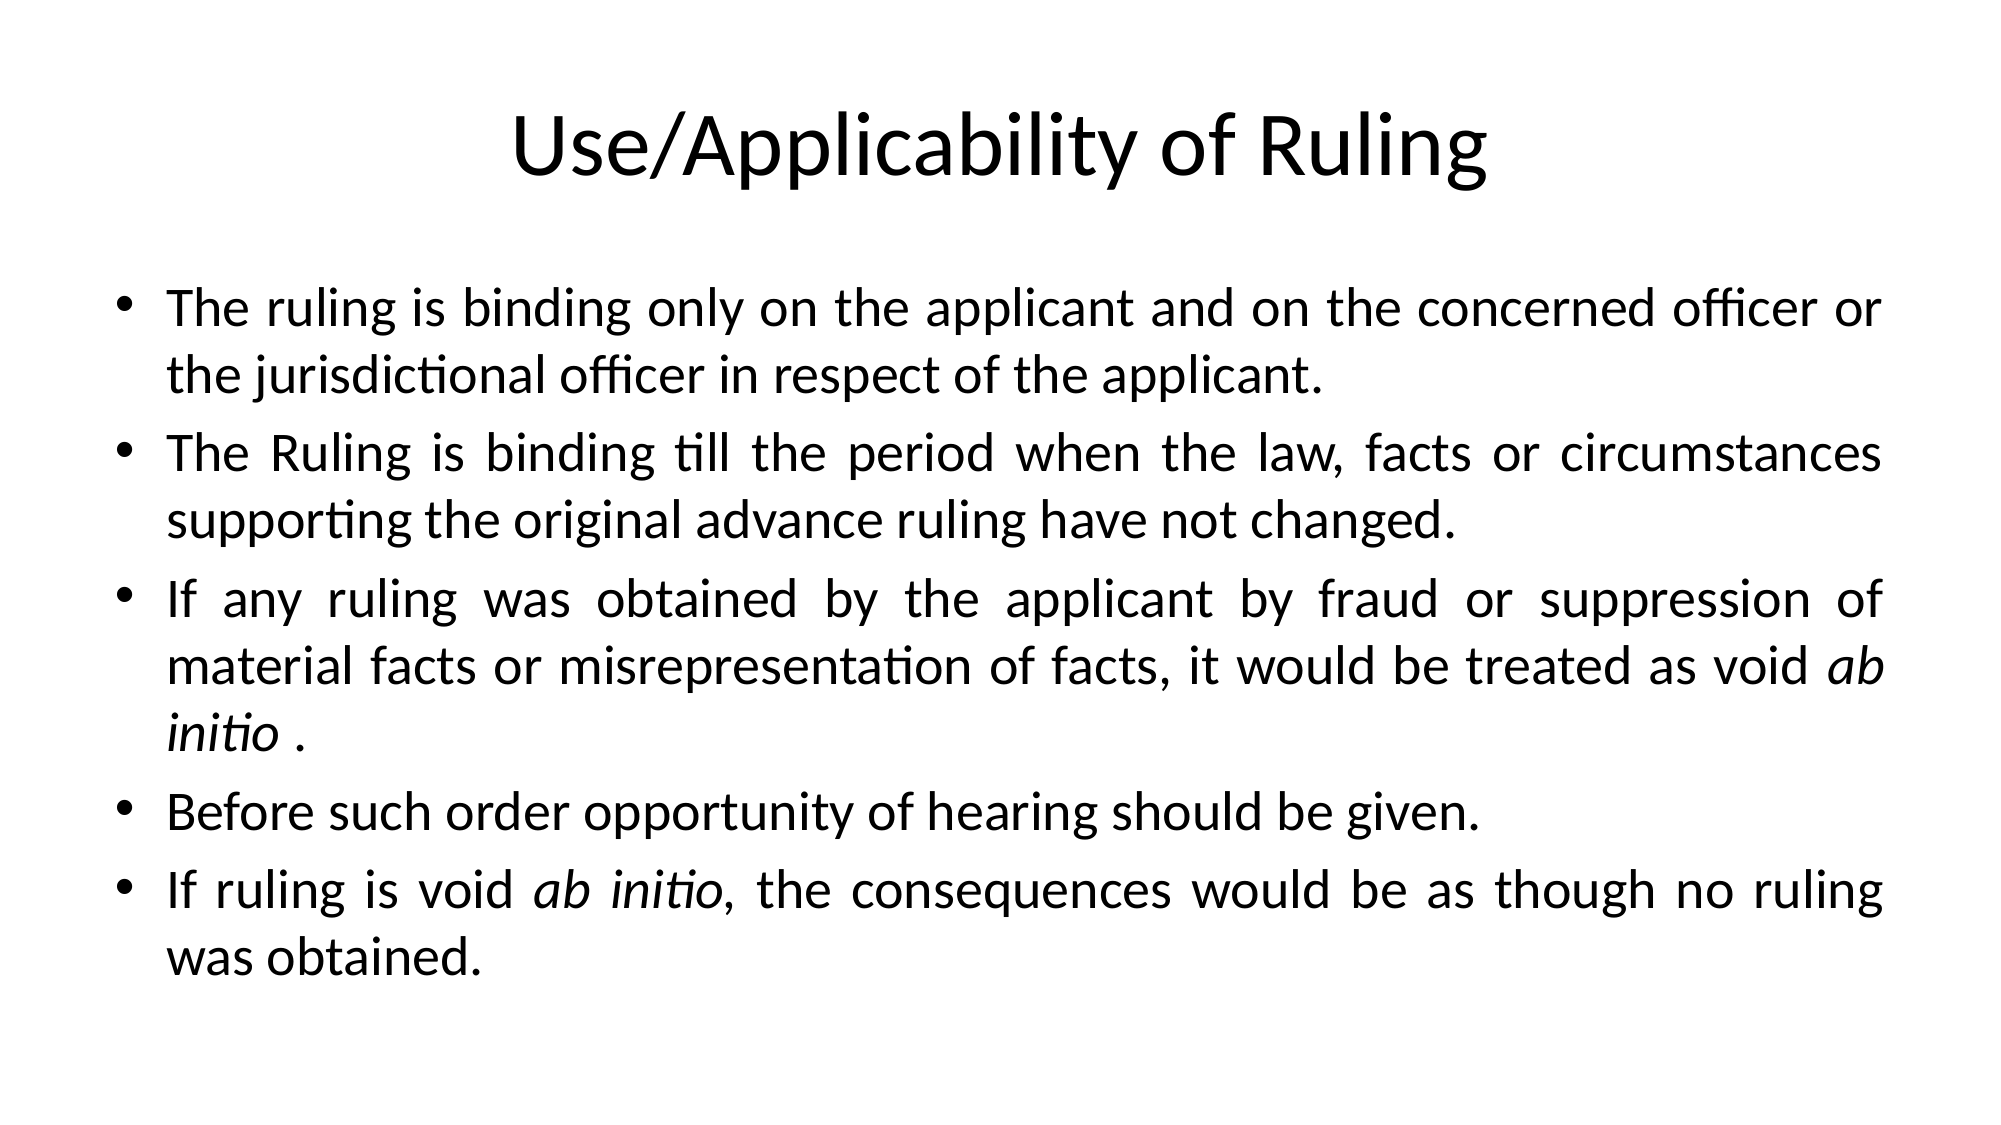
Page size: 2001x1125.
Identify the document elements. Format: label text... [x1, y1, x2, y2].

list The ruling is binding only on the applicant and on the concerned officer or the jurisdictional officer in respect of the applicant. The Ruling is binding till the period when the law, facts or circumstances supporting the original advance ruling have not changed. If any ruling was obtained by the applicant by fraud or suppression of material facts or misrepresentation of facts, it would be treated as void ab initio . Before such order opportunity of hearing should be given. If ruling is void ab initio, the consequences would be as though no ruling was obtained. [99, 262, 1900, 1005]
title Use/Applicability of Ruling [99, 45, 1900, 233]
